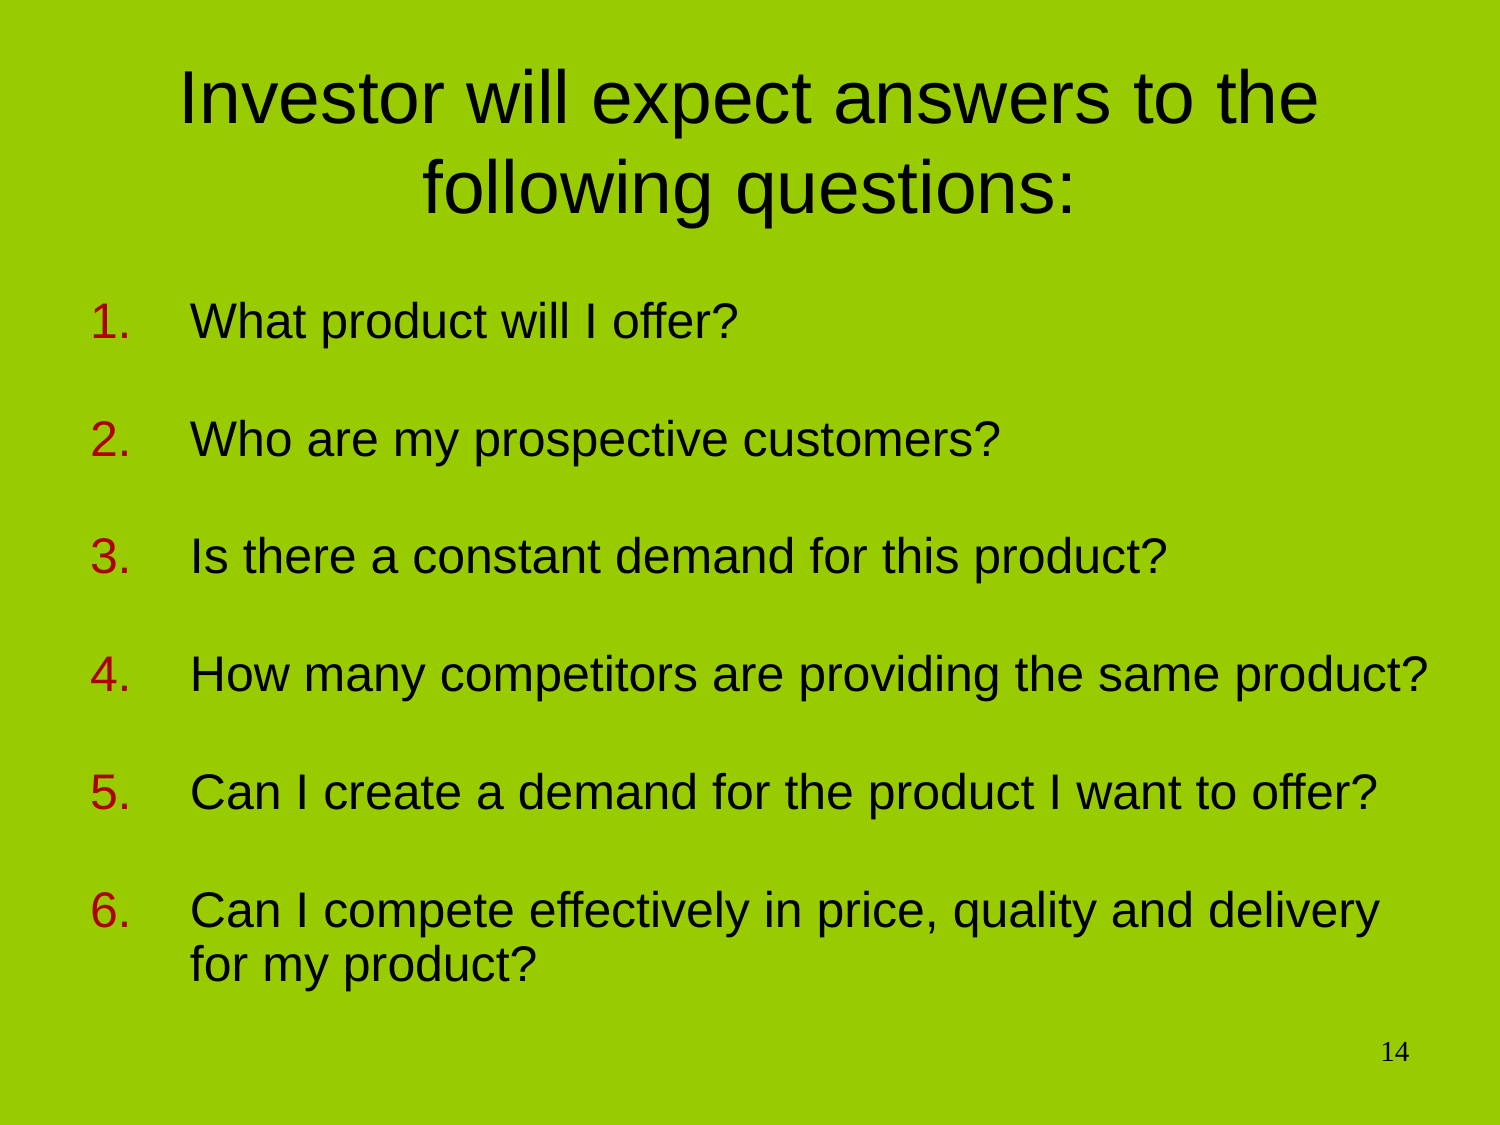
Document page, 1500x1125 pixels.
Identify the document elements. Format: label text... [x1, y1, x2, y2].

list What product will I offer? Who are my prospective customers? Is there a constant demand for this product? How many competitors are providing the same product? Can I create a demand for the product I want to offer? Can I compete effectively in price, quality and delivery for my product? [74, 287, 1451, 1031]
slide_number 14 [1074, 1031, 1426, 1103]
title Investor will expect answers to the following questions: [74, 44, 1426, 233]
